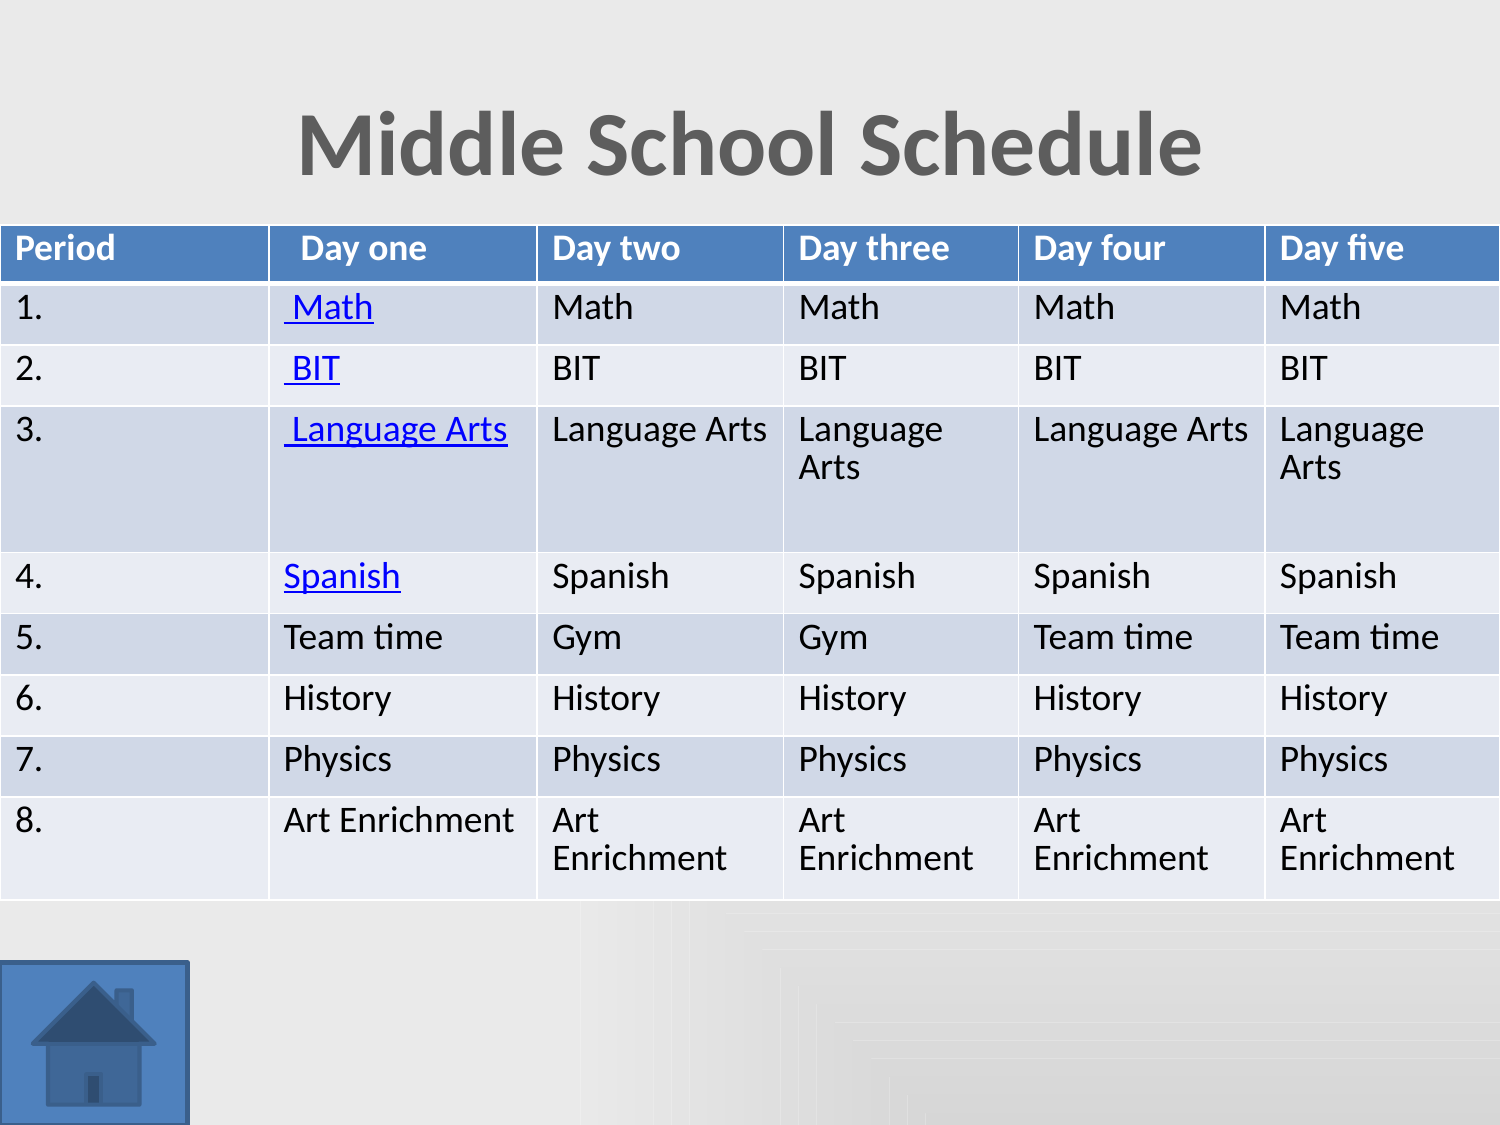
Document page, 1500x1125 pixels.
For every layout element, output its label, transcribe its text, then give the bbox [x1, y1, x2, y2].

table_cell History [538, 676, 783, 735]
table_cell Language Arts [538, 407, 783, 552]
table_cell Spanish [784, 553, 1018, 613]
table_cell 2. [1, 346, 268, 405]
table_cell Language Arts [1019, 407, 1264, 552]
table_cell BIT [538, 346, 783, 405]
table_cell 7. [1, 737, 268, 796]
table_cell Language Arts [1266, 407, 1499, 552]
table_cell Art Enrichment [784, 798, 1018, 899]
table_cell Spanish [270, 553, 536, 613]
table_cell 5. [1, 614, 268, 674]
table_cell Art Enrichment [1019, 798, 1264, 899]
table_cell BIT [1019, 346, 1264, 405]
table_cell History [270, 676, 536, 735]
table_cell 8. [1, 798, 268, 899]
table_cell 4. [1, 553, 268, 613]
table_cell Physics [270, 737, 536, 796]
table_cell 6. [1, 676, 268, 735]
table_cell Math [1019, 286, 1264, 344]
table_cell History [1019, 676, 1264, 735]
table_cell Spanish [1266, 553, 1499, 613]
table_cell Gym [784, 614, 1018, 674]
table_cell Physics [1266, 737, 1499, 796]
table_cell BIT [784, 346, 1018, 405]
table_cell Team time [1266, 614, 1499, 674]
table_cell Physics [1019, 737, 1264, 796]
table_cell Team time [1019, 614, 1264, 674]
table_cell 1. [1, 286, 268, 344]
table_cell Math [784, 286, 1018, 344]
table_cell Physics [784, 737, 1018, 796]
table_cell Physics [538, 737, 783, 796]
table_cell Math [1266, 286, 1499, 344]
table_cell Art Enrichment [1266, 798, 1499, 899]
table_header Day two [538, 226, 783, 281]
table_header Day three [784, 226, 1018, 281]
table_cell Language Arts [270, 407, 536, 552]
text_box [0, 960, 190, 1125]
table_cell Team time [270, 614, 536, 674]
table_cell Math [270, 286, 536, 344]
table_cell Gym [538, 614, 783, 674]
title Middle School Schedule [75, 45, 1425, 224]
table_cell BIT [270, 346, 536, 405]
table_cell Math [538, 286, 783, 344]
table_cell BIT [1266, 346, 1499, 405]
table_header Day five [1266, 226, 1499, 281]
table_header Day four [1019, 226, 1264, 281]
table_header Day one [270, 226, 536, 281]
table_cell 3. [1, 407, 268, 552]
table_cell History [784, 676, 1018, 735]
table_cell History [1266, 676, 1499, 735]
table_cell Art Enrichment [538, 798, 783, 899]
table_cell Spanish [538, 553, 783, 613]
table_cell Art Enrichment [270, 798, 536, 899]
table_cell Spanish [1019, 553, 1264, 613]
table_header Period [1, 226, 268, 281]
table_cell Language Arts [784, 407, 1018, 552]
